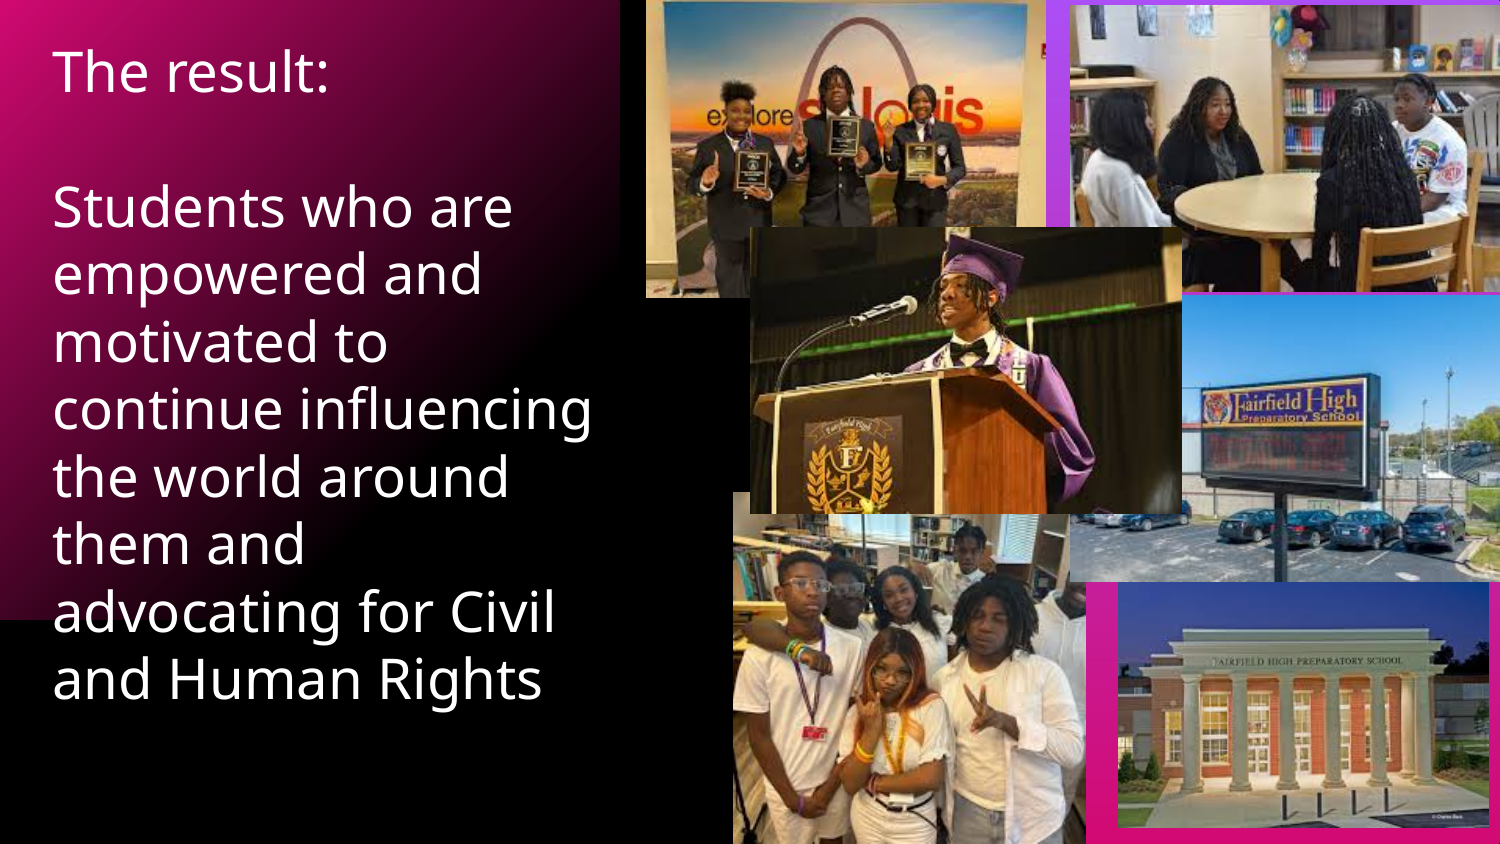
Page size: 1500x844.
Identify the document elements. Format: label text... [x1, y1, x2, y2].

text_box The result: Students who are empowered and motivated to continue influencing the world around them and advocating for Civil and Human Rights [37, 20, 622, 721]
picture [646, 0, 1500, 844]
